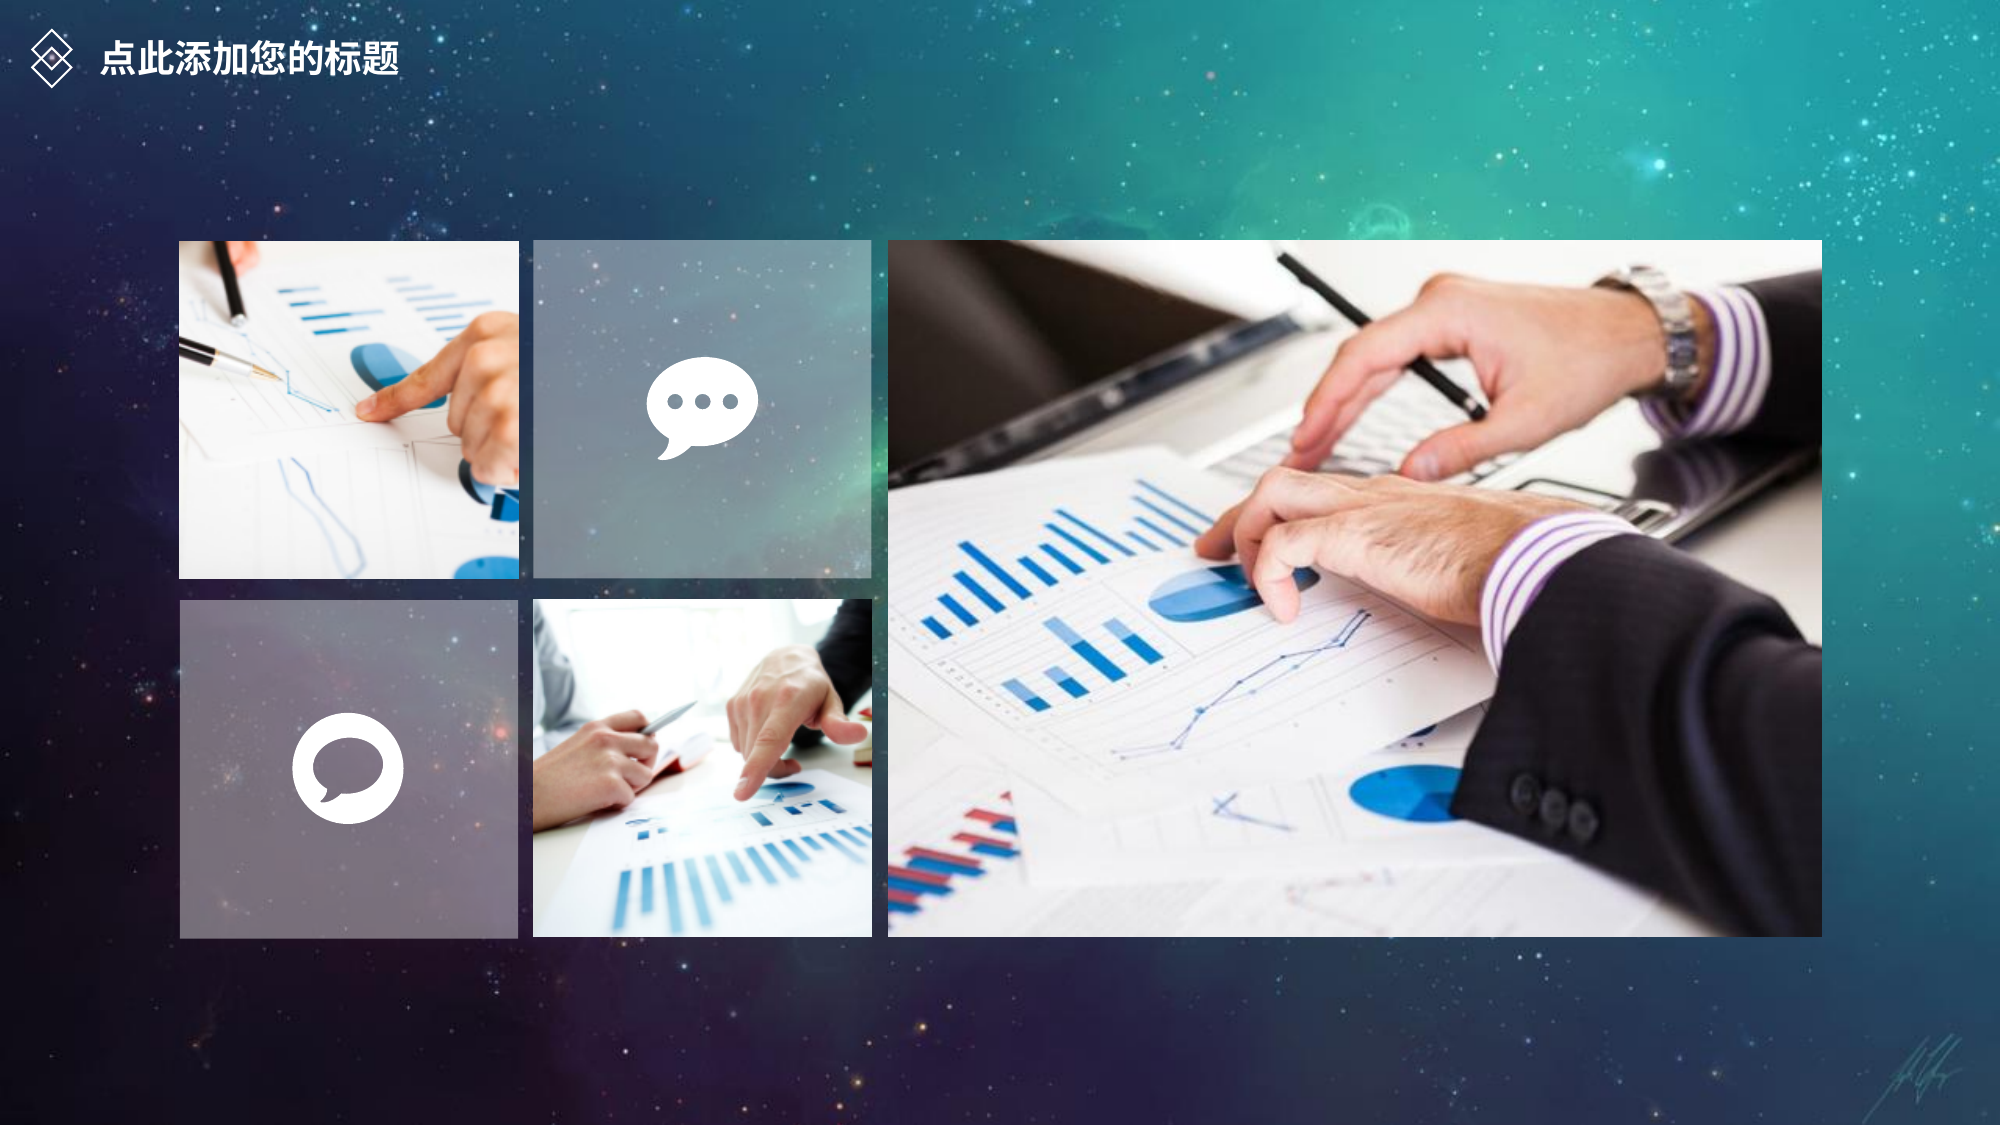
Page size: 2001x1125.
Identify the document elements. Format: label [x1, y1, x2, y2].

text_box [179, 599, 519, 939]
text_box [533, 239, 872, 579]
picture [0, 0, 2000, 1125]
text_box [32, 29, 72, 88]
